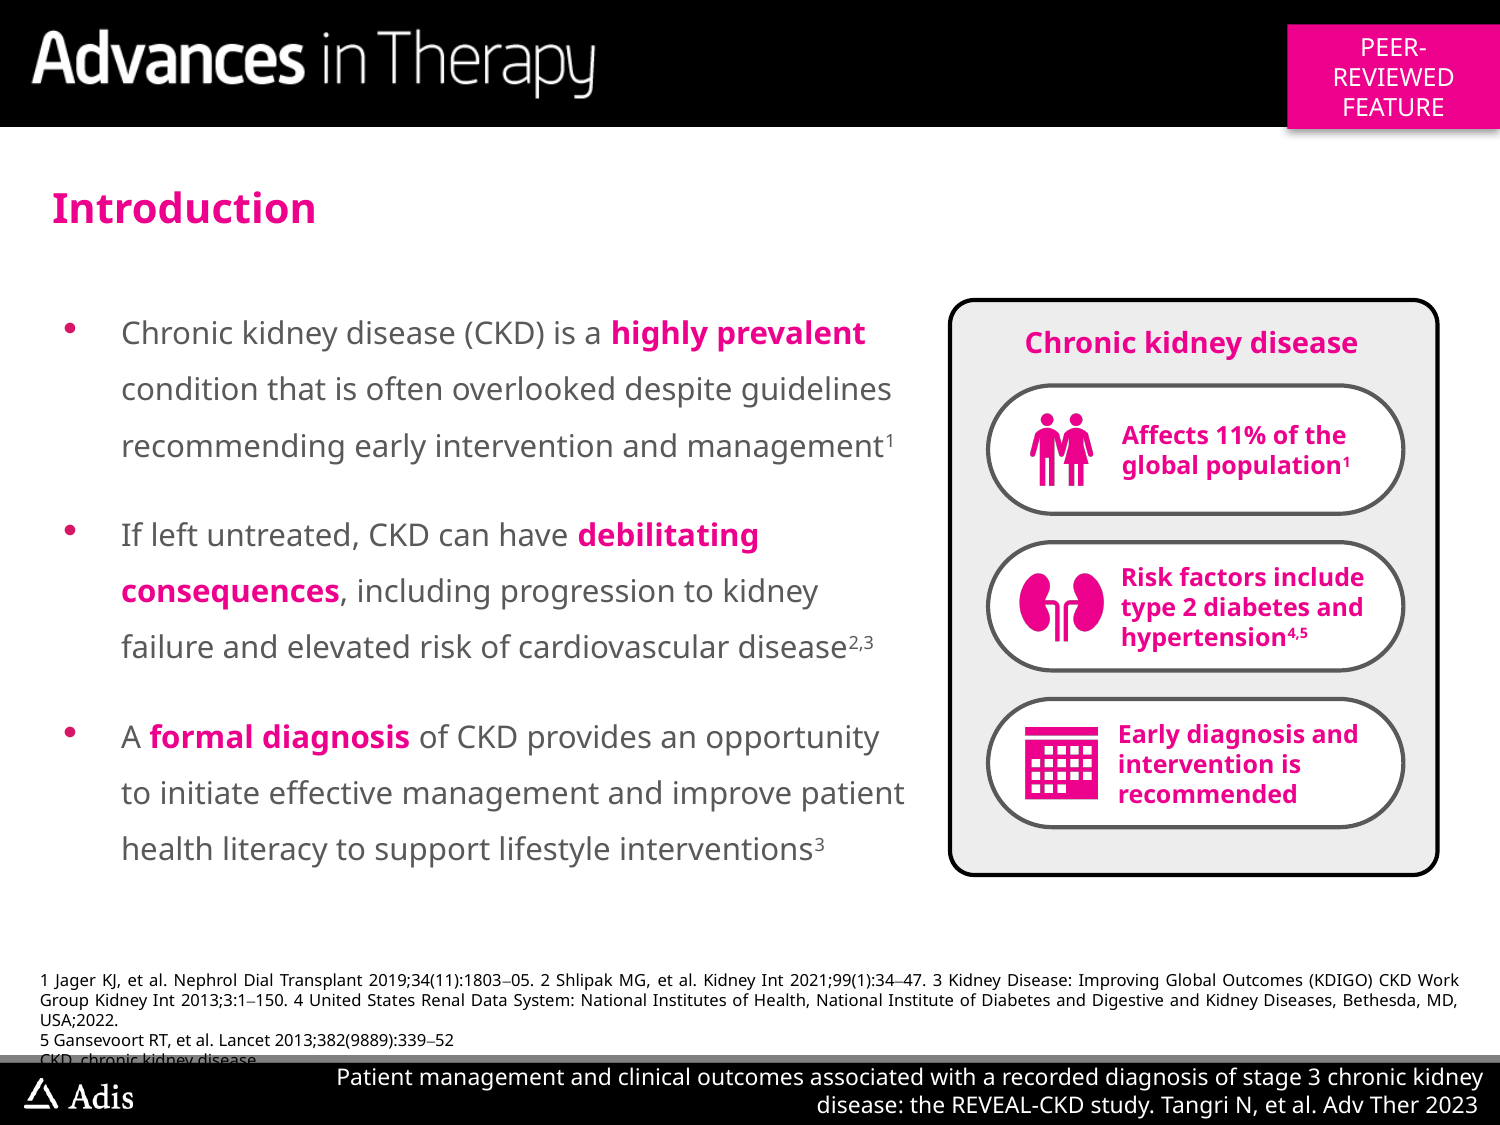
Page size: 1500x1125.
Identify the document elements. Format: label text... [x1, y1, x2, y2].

text_box [985, 715, 1006, 810]
text_box [985, 383, 1406, 516]
picture [1011, 556, 1112, 657]
picture [1018, 406, 1105, 493]
picture [1010, 711, 1113, 815]
text_box [1012, 696, 1406, 830]
text_box [1381, 554, 1406, 658]
text_box Affects 11% of the global population1 [1109, 412, 1369, 487]
text_box [947, 297, 1440, 878]
text_box Early diagnosis and intervention is recommended [1110, 710, 1375, 816]
text_box Chronic kidney disease (CKD) is a highly prevalent condition that is often overlooked despite guidelines recommending early intervention and management1 If left untreated, CKD can have debilitating consequences, including progression to kidney failure and elevated risk of cardiovascular disease2,3 A formal diagnosis of CKD provides an opportunity to initiate effective management and improve patient health literacy to support lifestyle interventions3 [50, 287, 925, 888]
text_box Risk factors include type 2 diabetes and hypertension4,5 [1106, 553, 1381, 659]
text_box [985, 540, 1379, 654]
picture [0, 0, 1500, 127]
list Introduction [37, 174, 1309, 250]
text_box [1021, 659, 1380, 673]
text_box Chronic kidney disease [1009, 316, 1374, 367]
text_box 1 Jager KJ, et al. Nephrol Dial Transplant 2019;34(11):1803‒05. 2 Shlipak MG, et al. Kidney Int 2021;99(1):34‒47. 3 Kidney Disease: Improving Global Outcomes (KDIGO) CKD Work Group Kidney Int 2013;3:1‒150. 4 United States Renal Data System: National Institutes of Health, National Institute of Diabetes and Digestive and Kidney Diseases, Bethesda, MD, USA;2022. 5 Gansevoort RT, et al. Lancet 2013;382(9889):339‒52 CKD, chronic kidney disease [24, 962, 1475, 1117]
